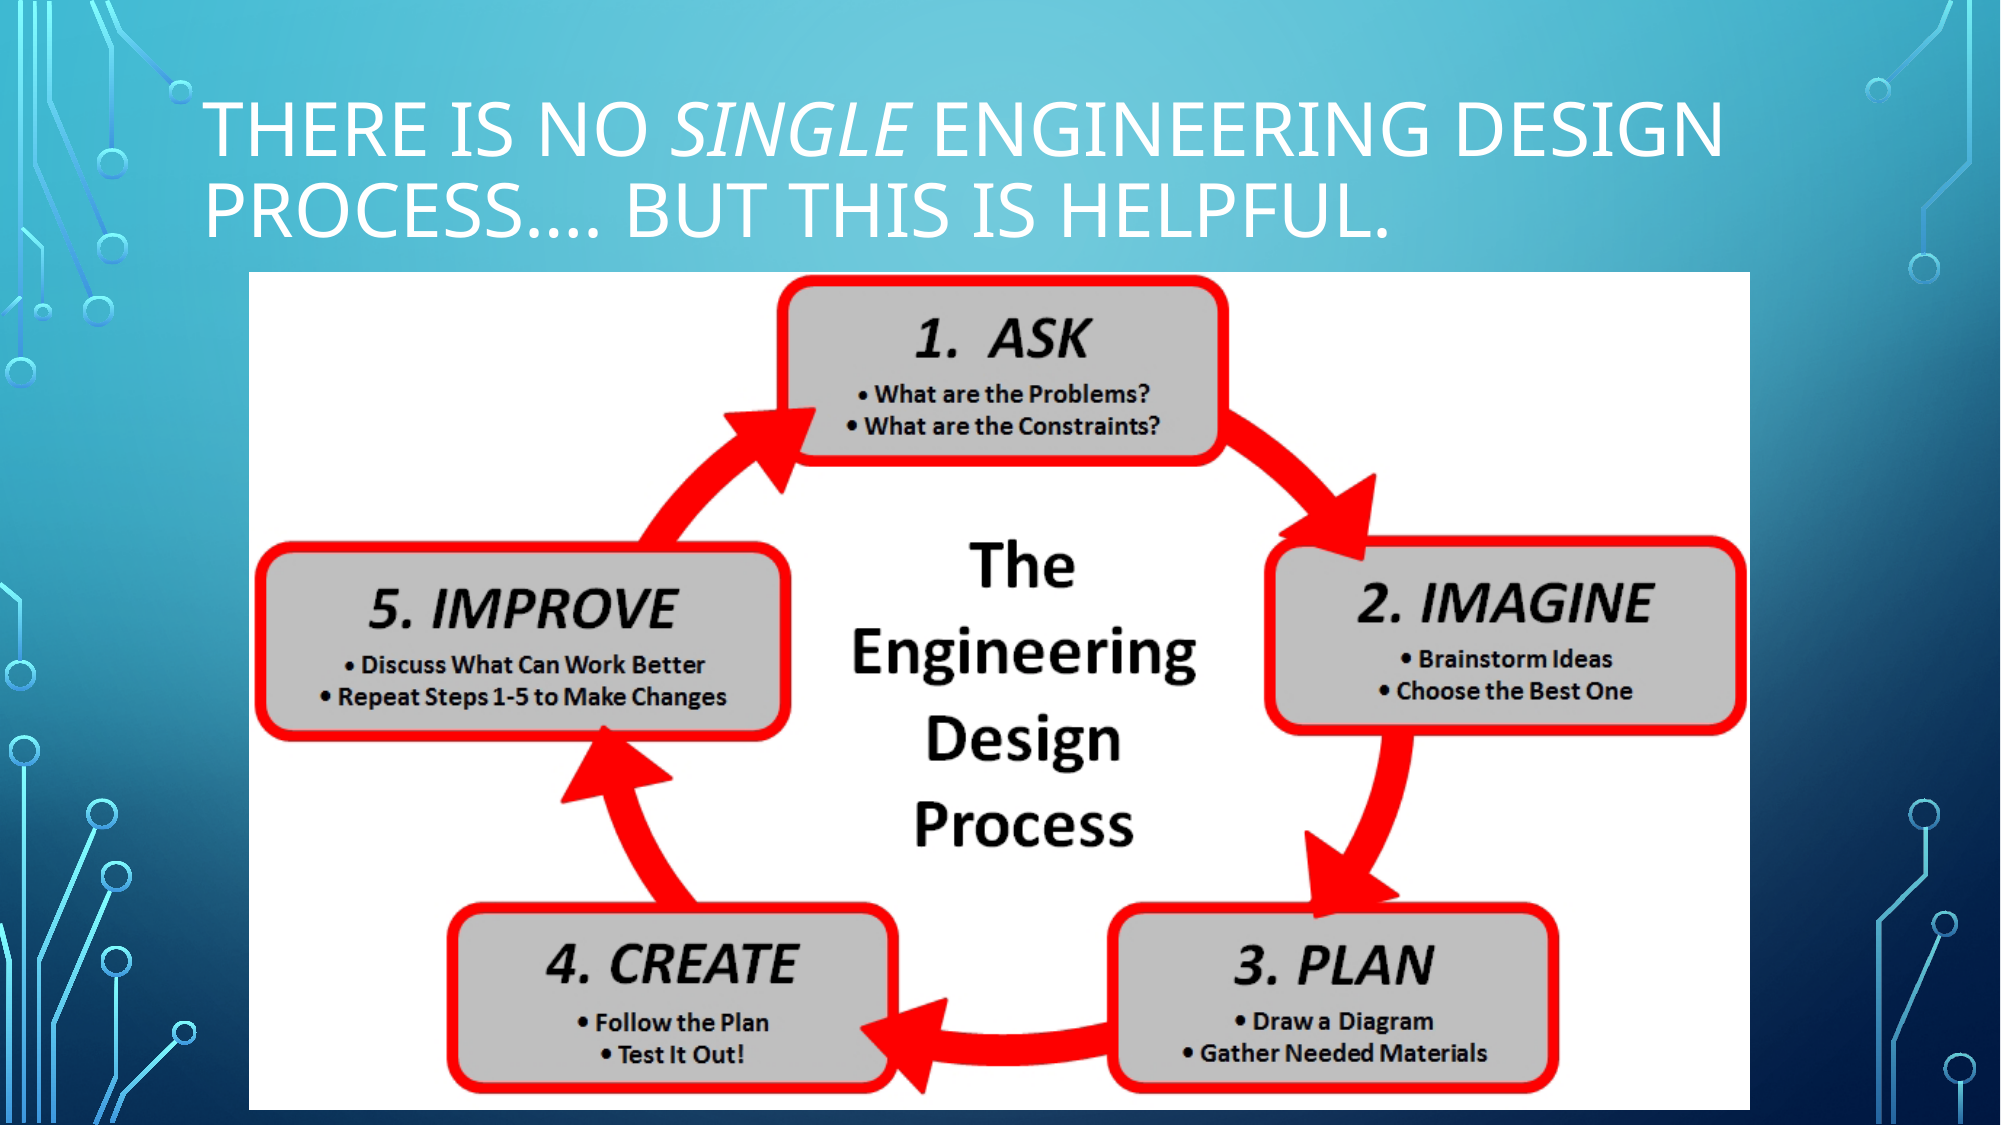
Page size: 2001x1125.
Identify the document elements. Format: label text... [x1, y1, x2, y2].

picture [249, 272, 1751, 1110]
title There is no single Engineering design process…. but this is helpful. [187, 51, 1813, 294]
